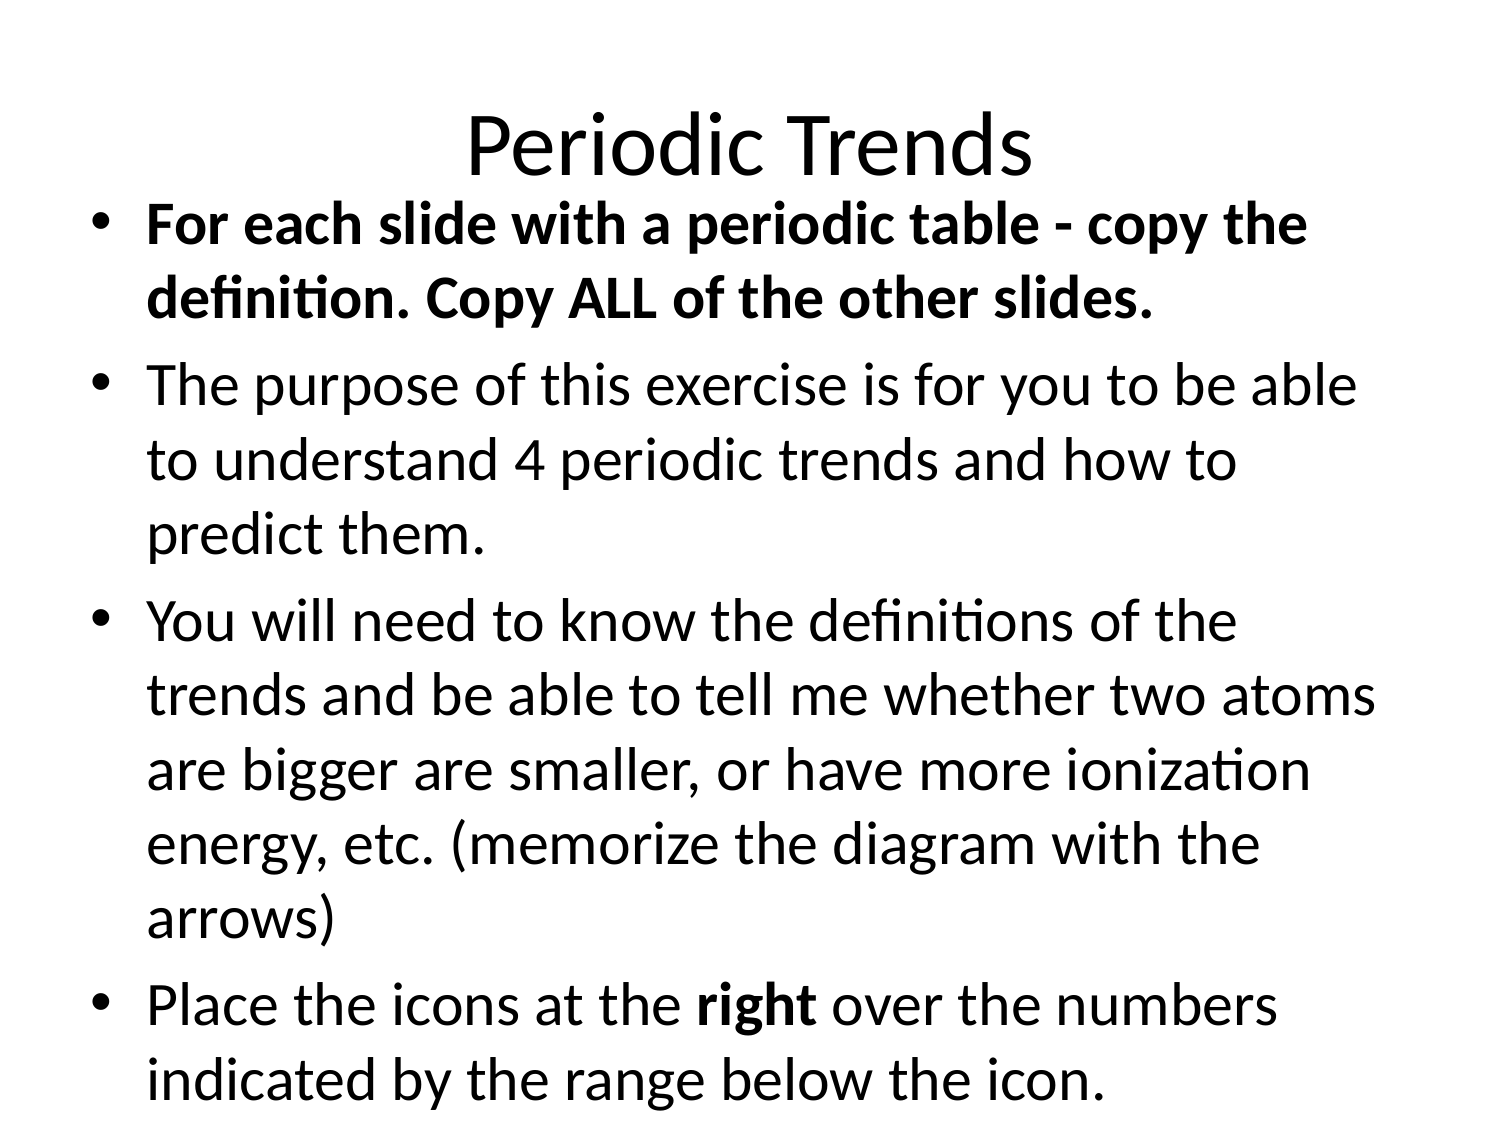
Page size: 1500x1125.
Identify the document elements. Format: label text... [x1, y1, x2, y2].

title Periodic Trends [75, 45, 1425, 174]
list For each slide with a periodic table - copy the definition. Copy ALL of the other slides. The purpose of this exercise is for you to be able to understand 4 periodic trends and how to predict them. You will need to know the definitions of the trends and be able to tell me whether two atoms are bigger are smaller, or have more ionization energy, etc. (memorize the diagram with the arrows) Place the icons at the right over the numbers indicated by the range below the icon. [75, 174, 1425, 1125]
